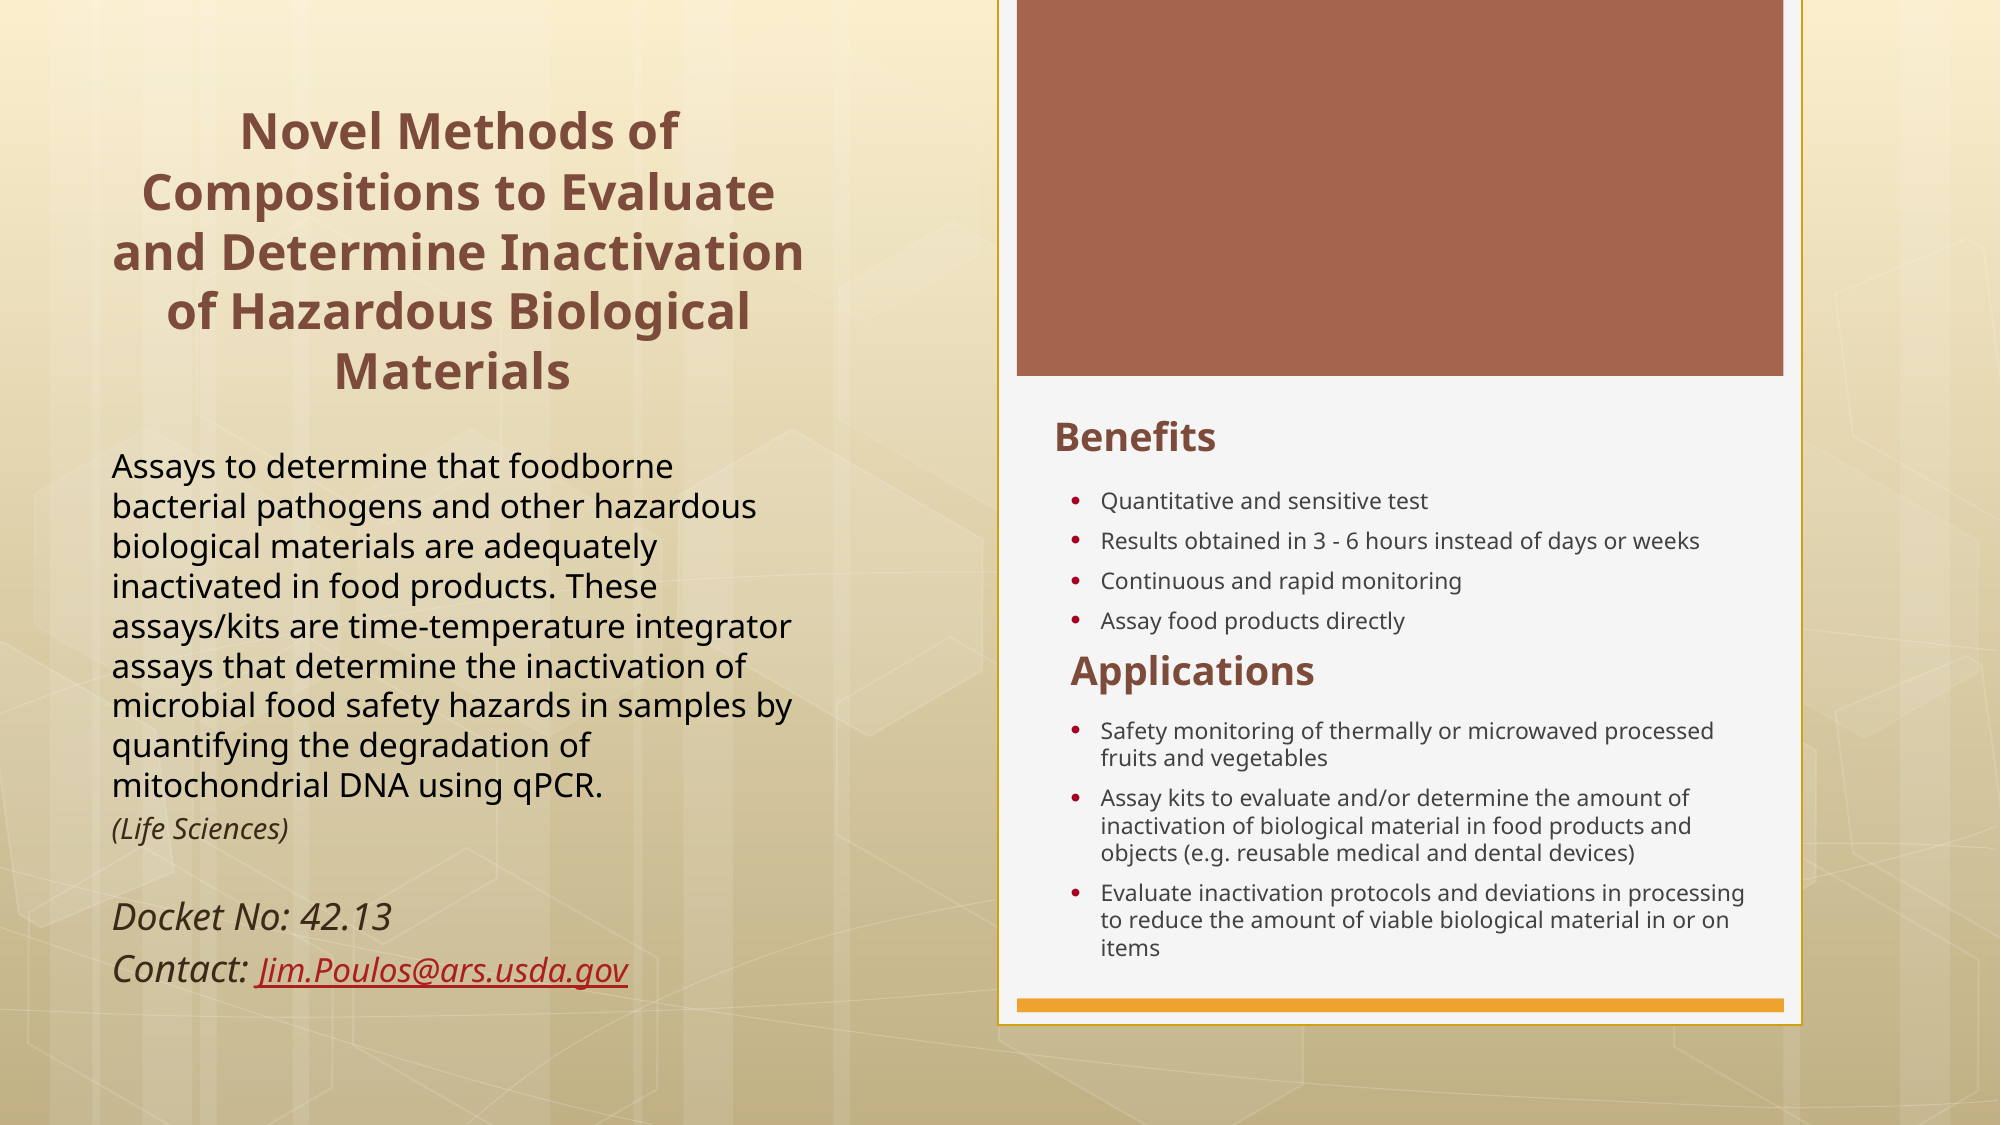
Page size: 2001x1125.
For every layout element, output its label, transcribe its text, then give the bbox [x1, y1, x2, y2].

title Novel Methods of Compositions to Evaluate and Determine Inactivation of Hazardous Biological Materials [96, 128, 822, 408]
text_box Assays to determine that foodborne bacterial pathogens and other hazardous biological materials are adequately inactivated in food products. These assays/kits are time-temperature integrator assays that determine the inactivation of microbial food safety hazards in samples by quantifying the degradation of mitochondrial DNA using qPCR. (Life Sciences) Docket No: 42.13 Contact: Jim.Poulos@ars.usda.gov [96, 438, 821, 1103]
subtitle Benefits Quantitative and sensitive test Results obtained in 3 - 6 hours instead of days or weeks Continuous and rapid monitoring Assay food products directly Applications Safety monitoring of thermally or microwaved processed fruits and vegetables Assay kits to evaluate and/or determine the amount of inactivation of biological material in food products and objects (e.g. reusable medical and dental devices) Evaluate inactivation protocols and deviations in processing to reduce the amount of viable biological material in or on items [1038, 403, 1763, 974]
